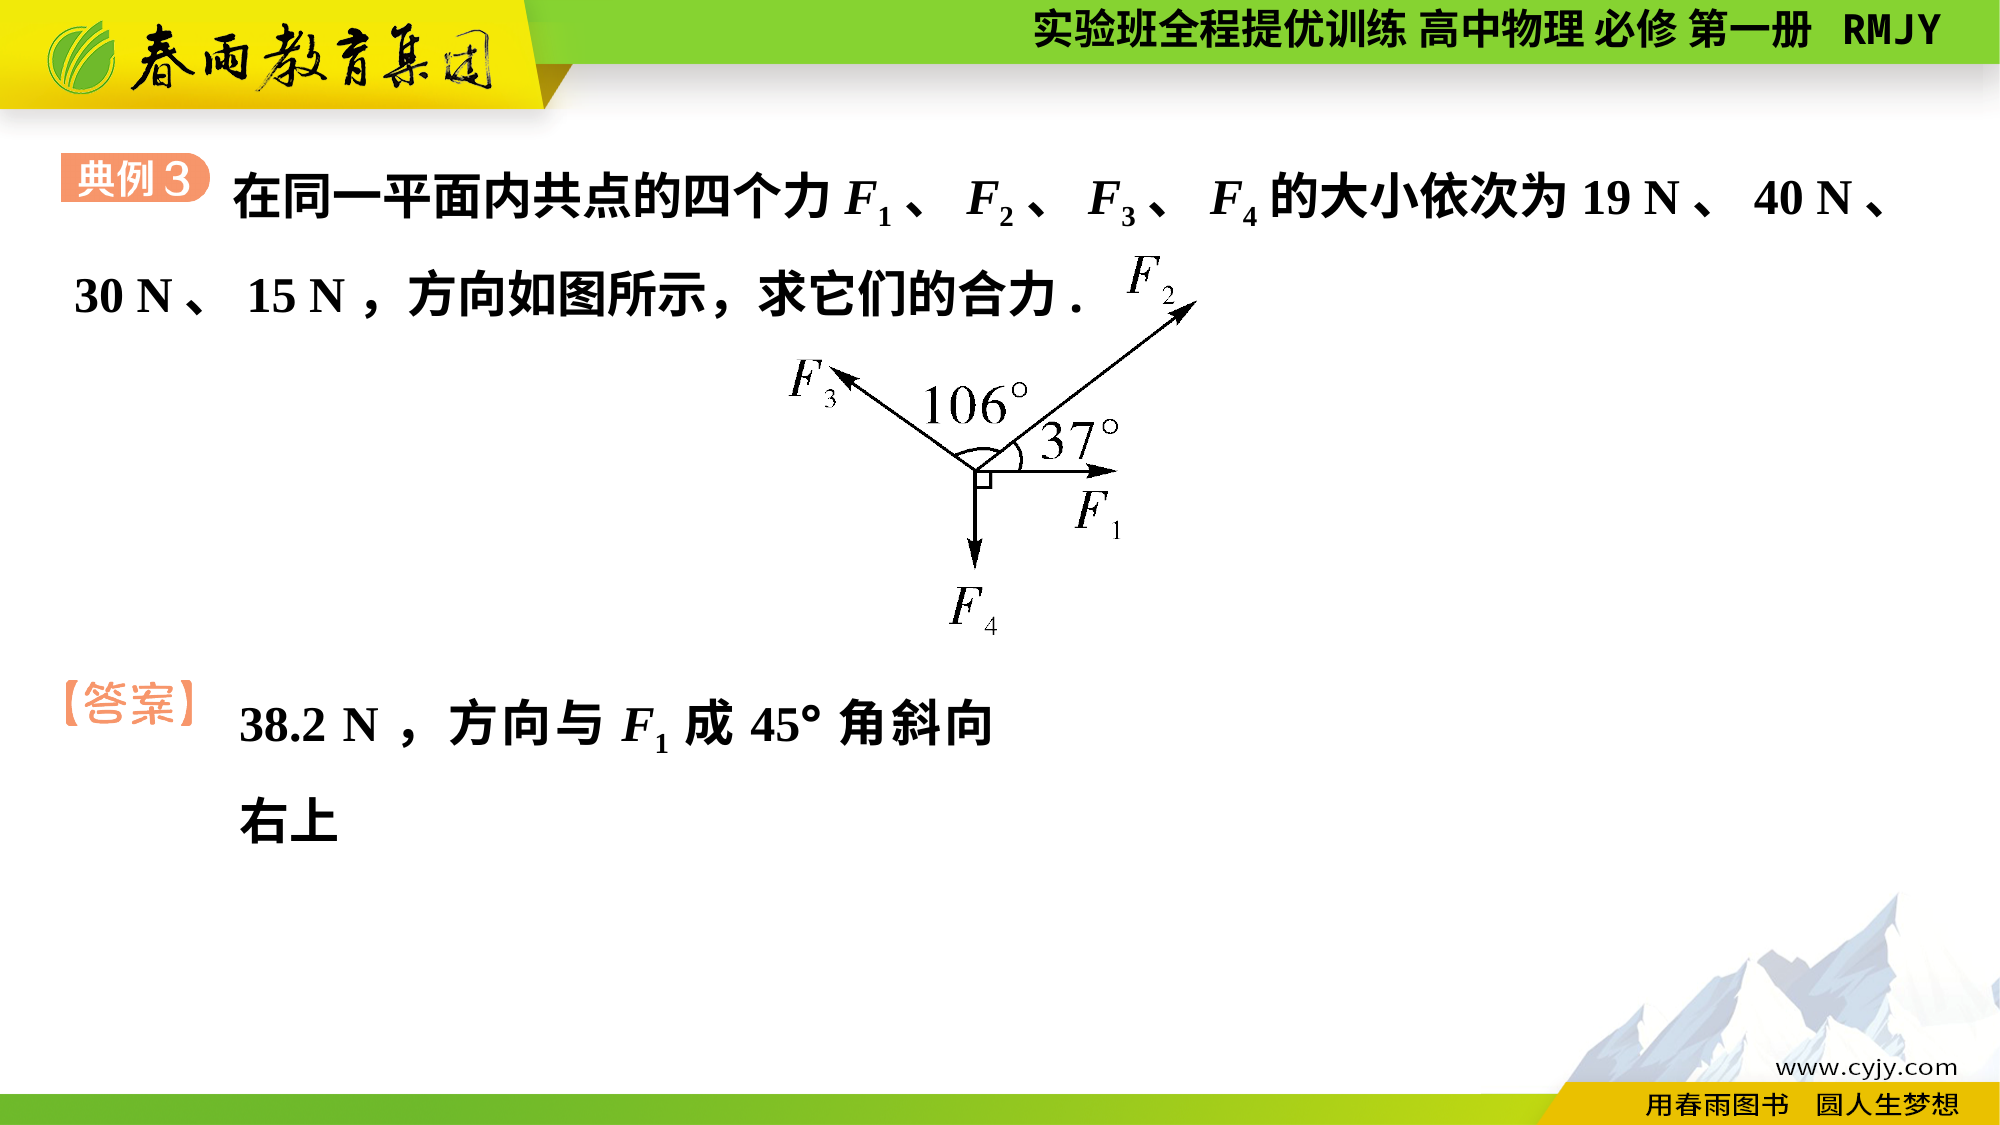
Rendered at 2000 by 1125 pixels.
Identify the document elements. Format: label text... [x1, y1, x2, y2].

list 在同一平面内共点的四个力F1、F2、F3、F4的大小依次为19 N、40 N、 30 N、15 N，方向如图所示，求它们的合力. [59, 122, 1944, 308]
text_box 38.2 N，方向与F1成45°角斜向右上 [224, 649, 1010, 768]
picture [0, 0, 2000, 1125]
